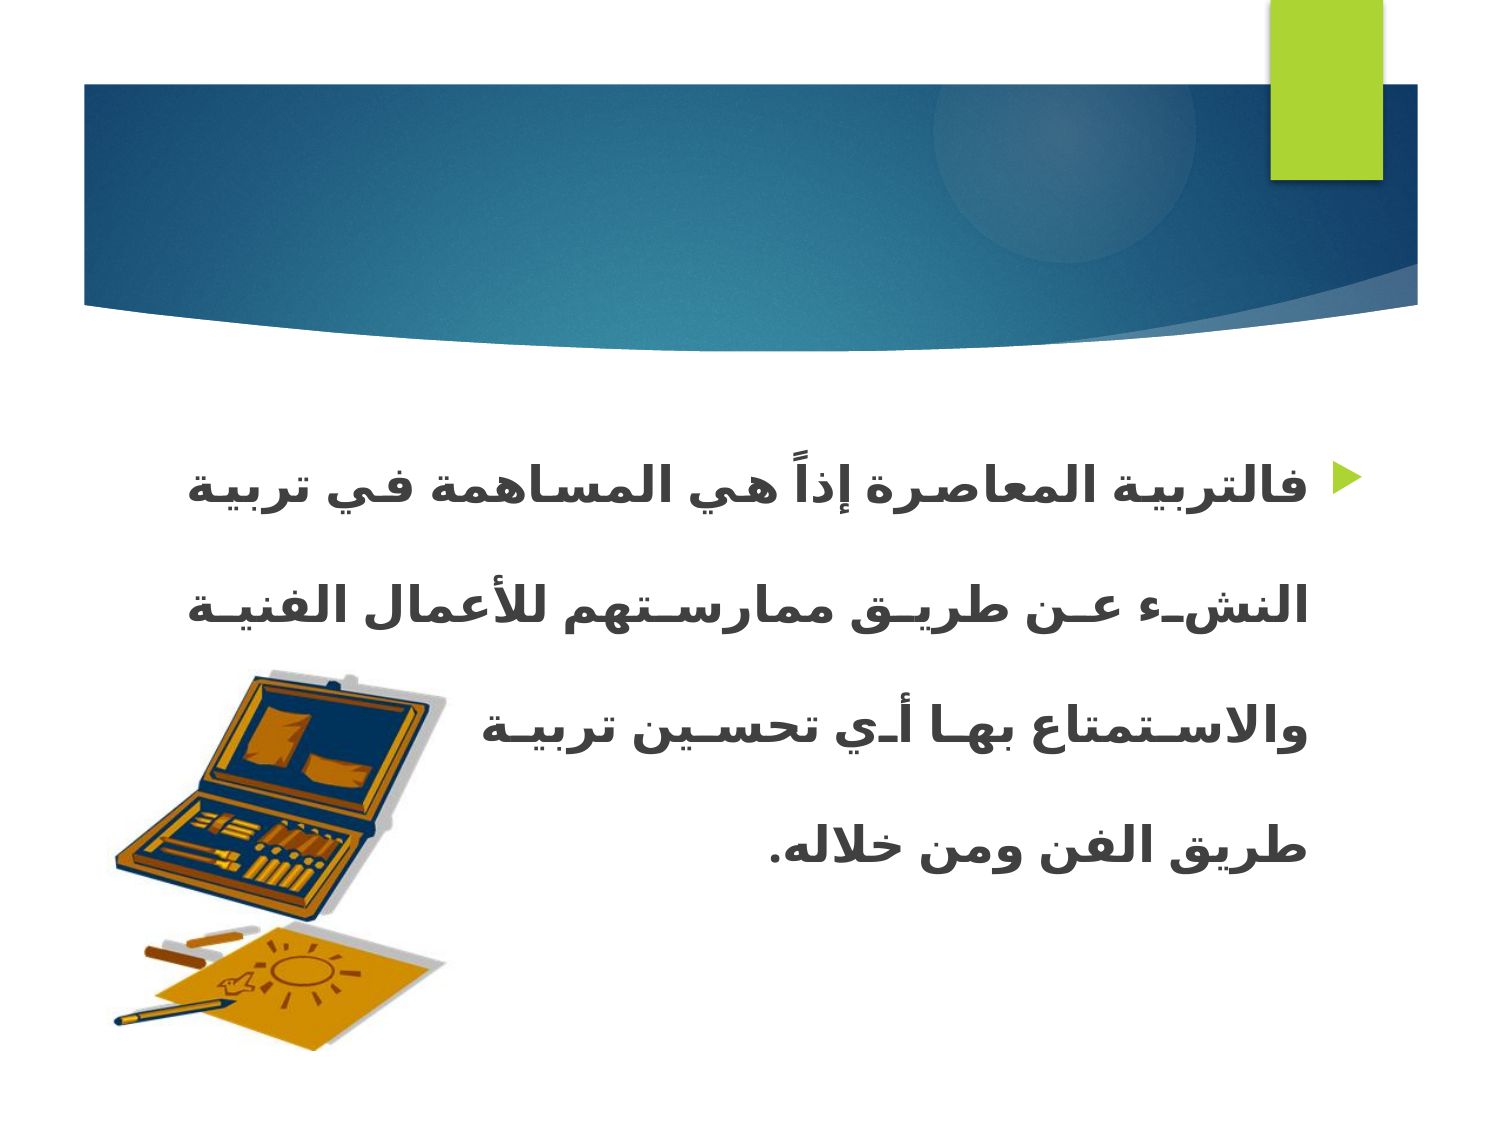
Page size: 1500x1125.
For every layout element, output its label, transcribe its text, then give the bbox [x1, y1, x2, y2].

picture [88, 669, 470, 1051]
list فالتربية المعاصرة إذاً هي المساهمة في تربية النشء عن طريق ممارستهم للأعمال الفنية والاستمتاع بها أي تحسين تربية النشء عن طريق الفن ومن خلاله. [171, 385, 1382, 965]
